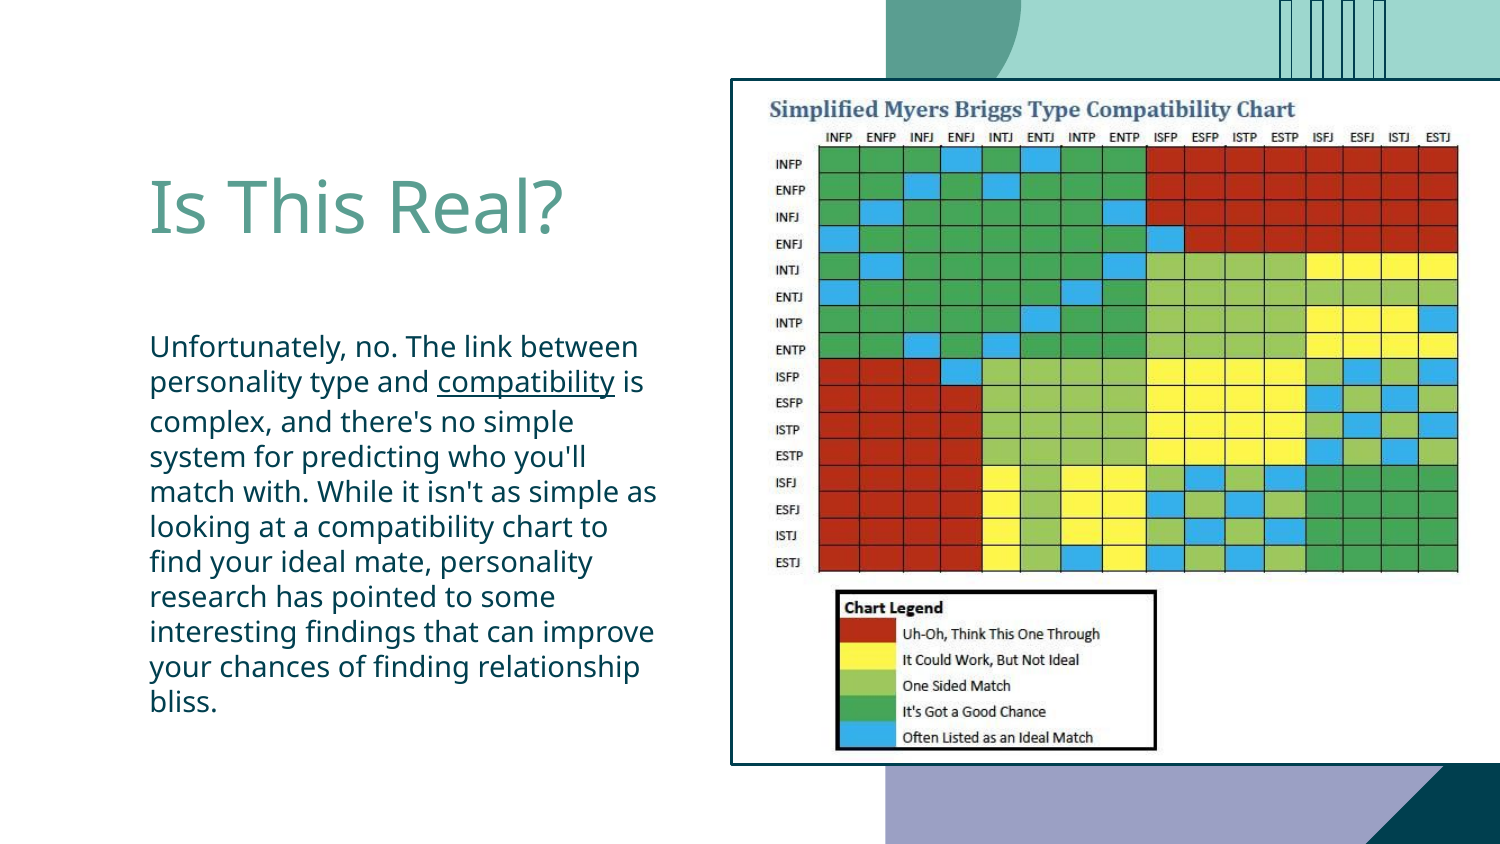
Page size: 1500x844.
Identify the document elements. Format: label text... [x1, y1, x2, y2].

title Is This Real? [134, 113, 683, 296]
picture [734, 82, 1500, 762]
subtitle Unfortunately, no. The link between personality type and compatibility is complex, and there's no simple system for predicting who you'll match with. While it isn't as simple as looking at a compatibility chart to find your ideal mate, personality research has pointed to some interesting findings that can improve your chances of finding relationship bliss. [134, 337, 683, 710]
